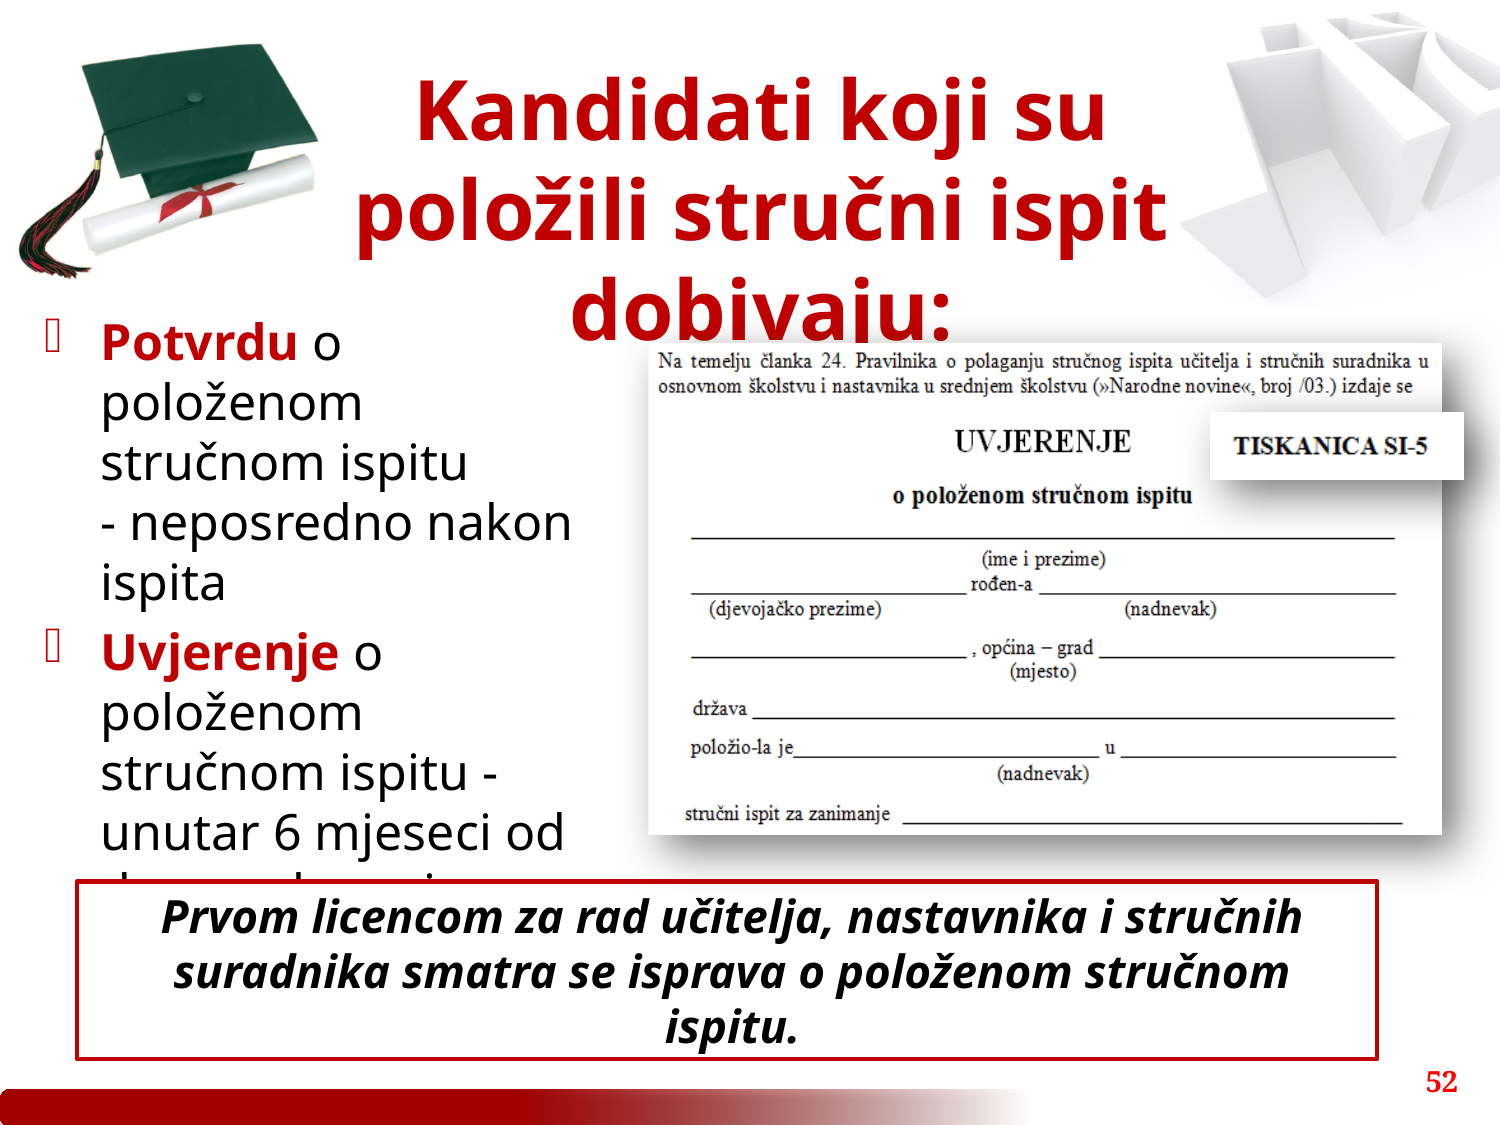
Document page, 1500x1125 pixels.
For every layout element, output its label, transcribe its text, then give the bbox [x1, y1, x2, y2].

picture [1171, 0, 1500, 307]
list Potvrdu o položenom stručnom ispitu - neposredno nakon ispita Uvjerenje o položenom stručnom ispitu - unutar 6 mjeseci od dana polaganja [29, 302, 591, 858]
title Kandidati koji su položili stručni ispit dobivaju: [324, 49, 1247, 275]
picture [648, 343, 1464, 835]
list Prvom licencom za rad učitelja, nastavnika i stručnih suradnika smatra se isprava o položenom stručnom ispitu. [75, 879, 1379, 1061]
picture [17, 42, 319, 281]
